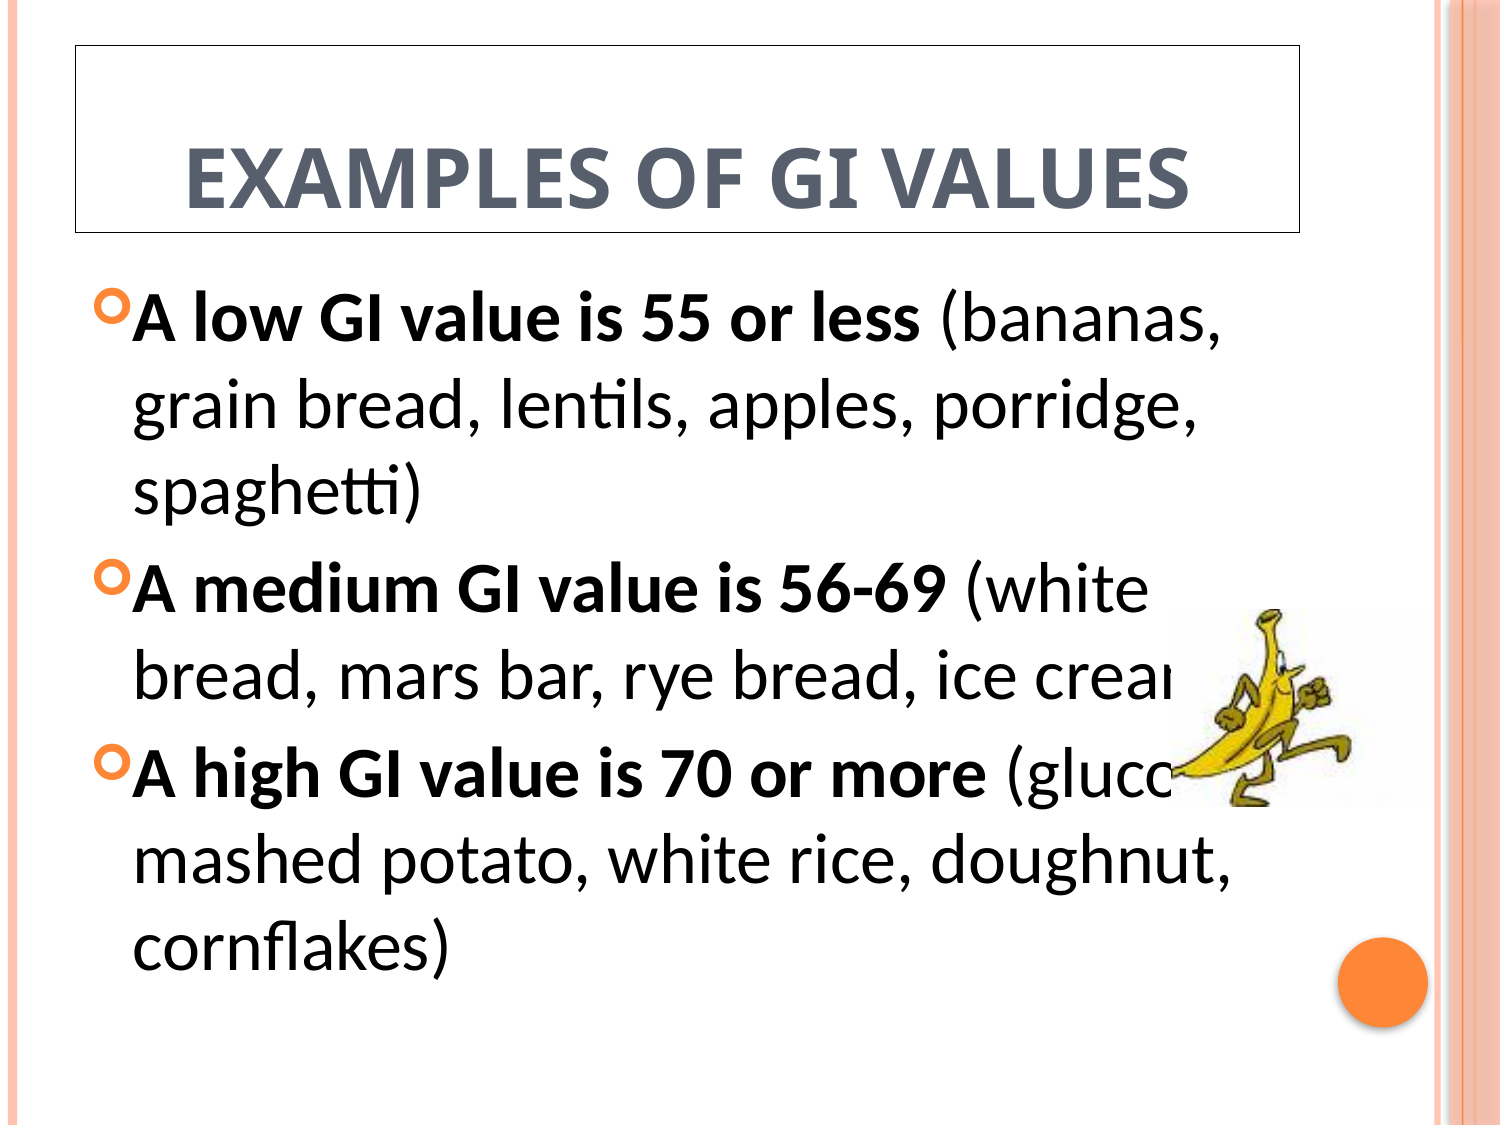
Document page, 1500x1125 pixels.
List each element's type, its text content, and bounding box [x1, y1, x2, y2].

picture [1171, 608, 1432, 807]
list A low GI value is 55 or less (bananas, grain bread, lentils, apples, porridge, spaghetti) A medium GI value is 56-69 (white bread, mars bar, rye bread, ice cream) A high GI value is 70 or more (glucose, mashed potato, white rice, doughnut, cornflakes) [75, 262, 1300, 1062]
title EXAMPLES OF GI VALUES [75, 45, 1300, 233]
